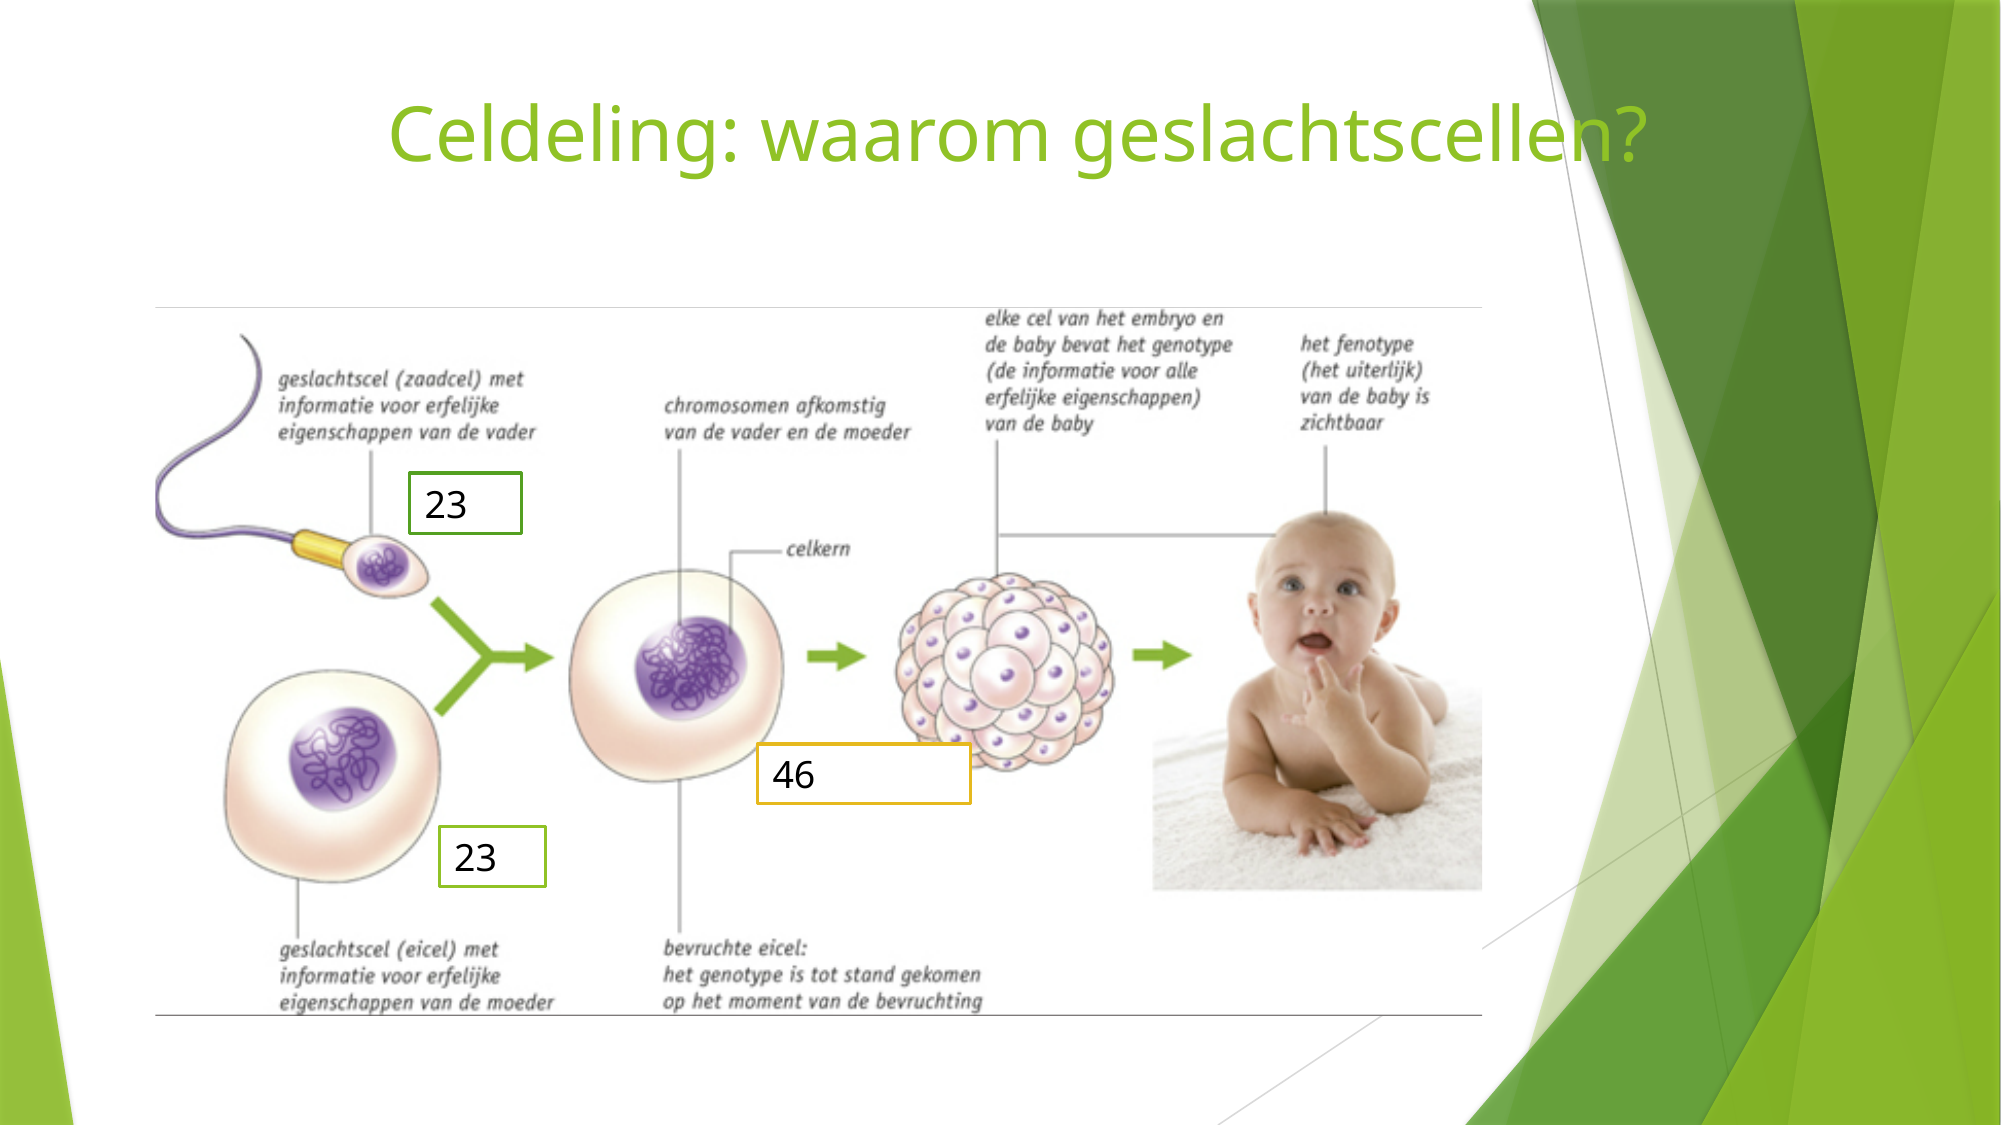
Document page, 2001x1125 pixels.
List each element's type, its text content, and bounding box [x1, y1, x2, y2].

picture [154, 306, 1483, 1017]
text_box Celdeling: waarom geslachtscellen? [342, 37, 1693, 225]
